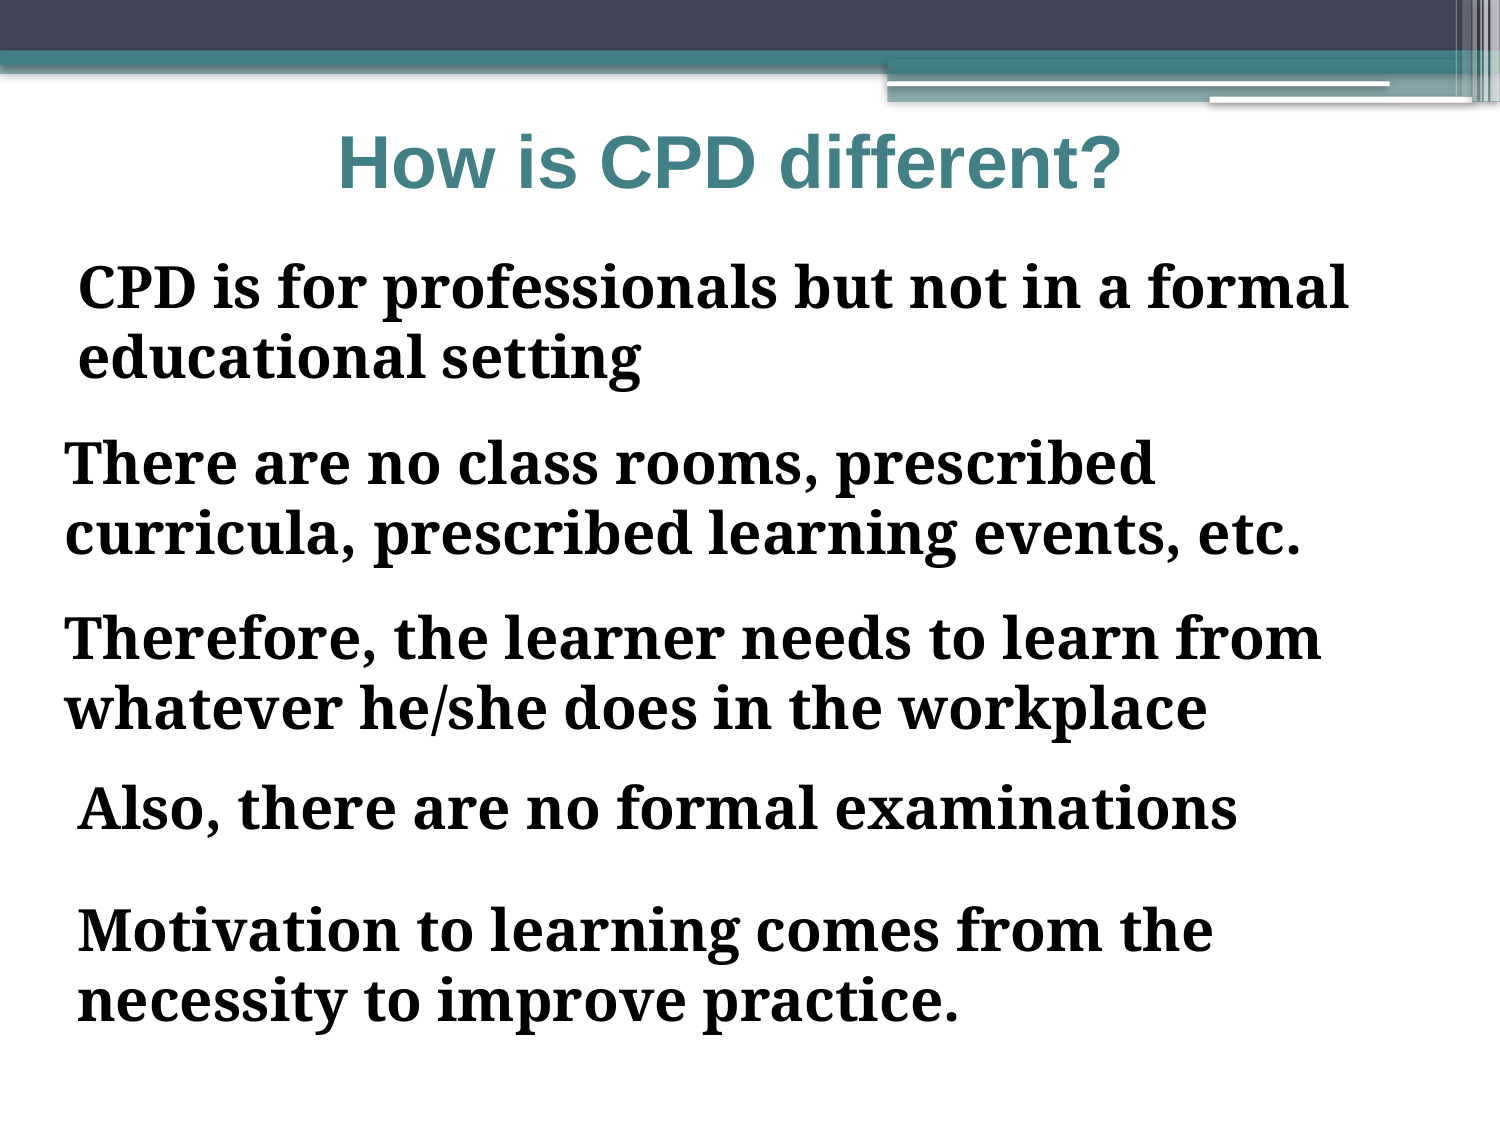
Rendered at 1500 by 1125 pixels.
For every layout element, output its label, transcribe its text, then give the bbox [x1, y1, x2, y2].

text_box There are no class rooms, prescribed curricula, prescribed learning events, etc. [50, 418, 1425, 574]
text_box How is CPD different? [262, 106, 1200, 203]
text_box Motivation to learning comes from the necessity to improve practice. [62, 885, 1450, 1111]
text_box Also, there are no formal examinations [62, 764, 1450, 849]
text_box CPD is for professionals but not in a formal educational setting [62, 203, 1438, 398]
text_box Therefore, the learner needs to learn from whatever he/she does in the workplace [50, 593, 1438, 749]
